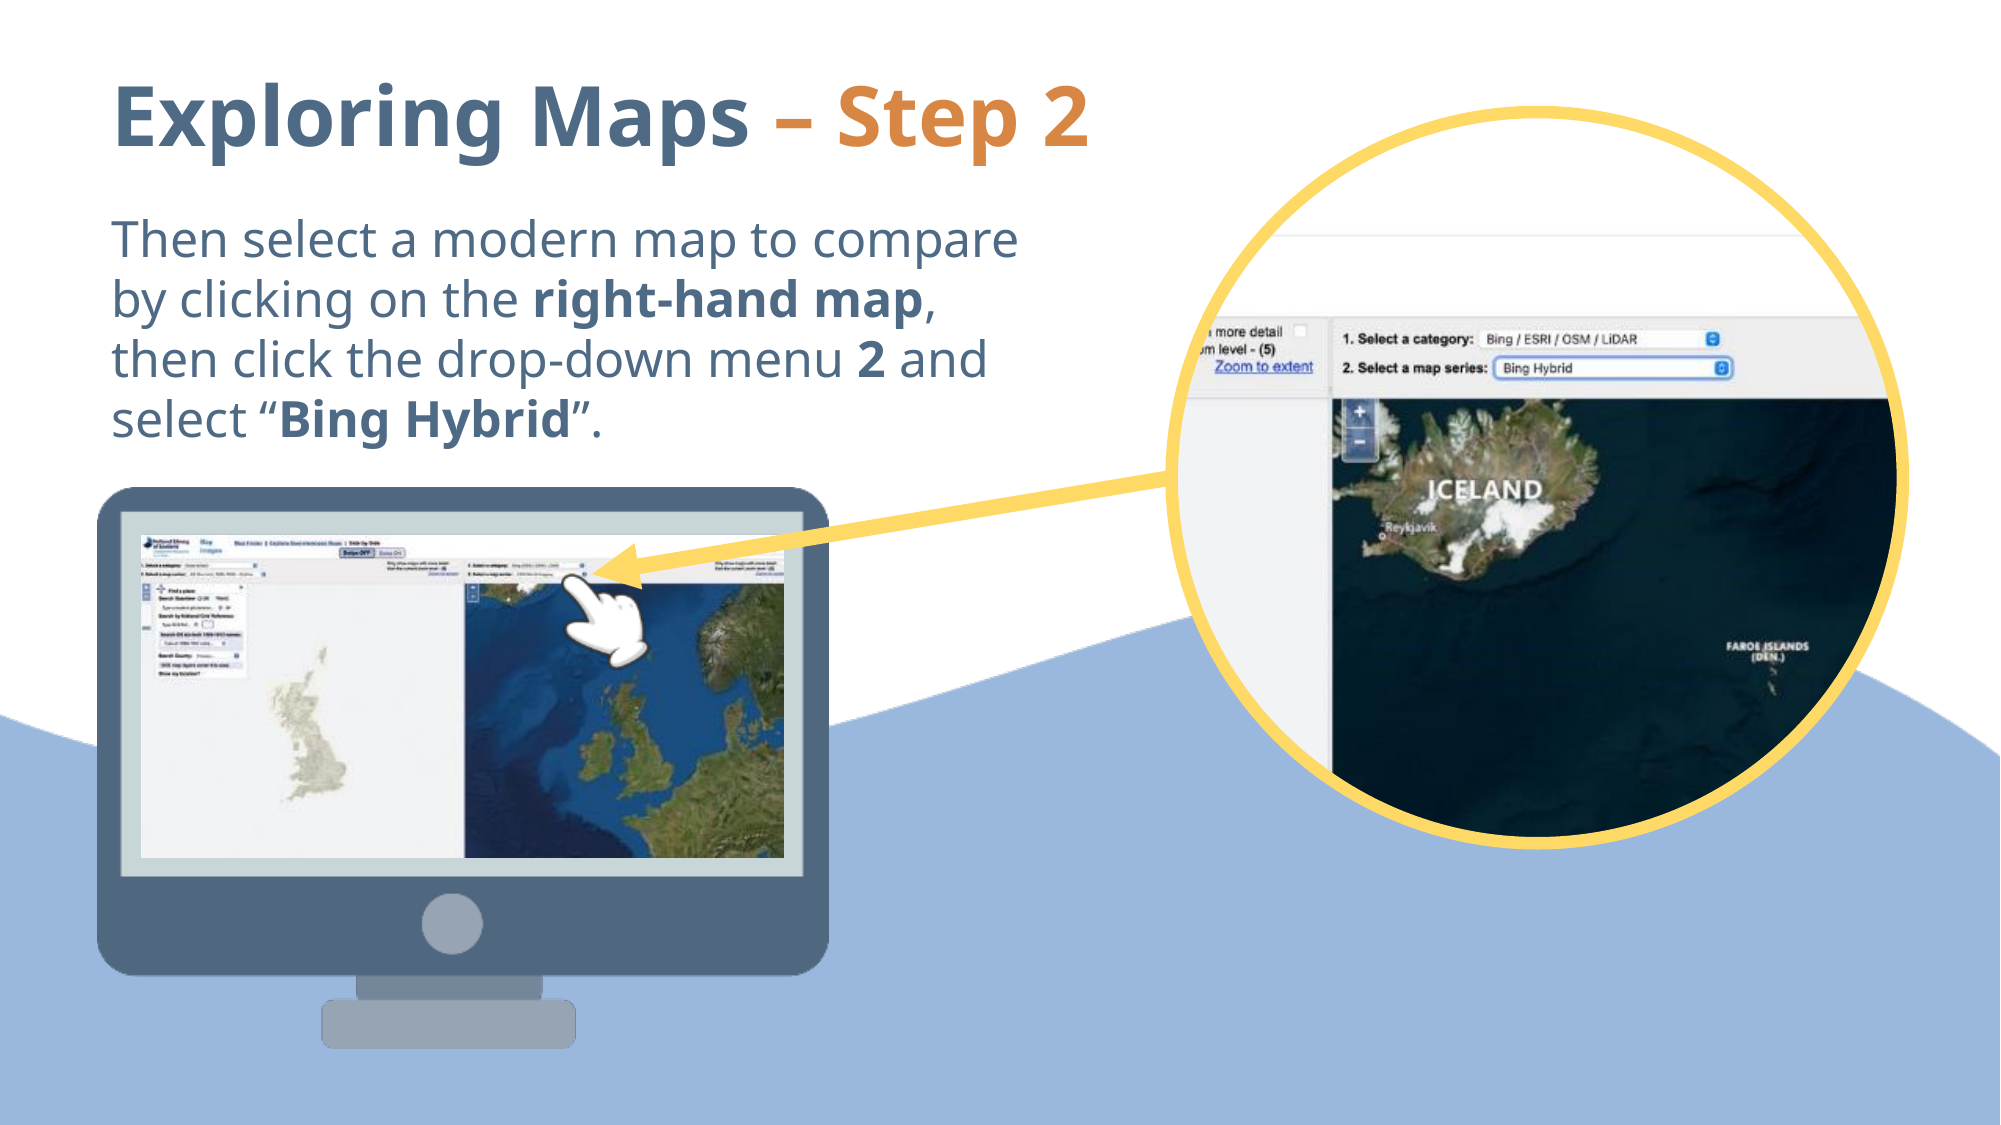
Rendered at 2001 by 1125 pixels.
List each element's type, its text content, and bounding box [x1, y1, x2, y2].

picture [0, 487, 2000, 1125]
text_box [591, 111, 1903, 844]
text_box Then select a modern map to compare by clicking on the right-hand map, then click the drop-down menu 2 and select “Bing Hybrid”. [96, 200, 591, 456]
text_box Exploring Maps – Step 2 [97, 56, 1926, 171]
